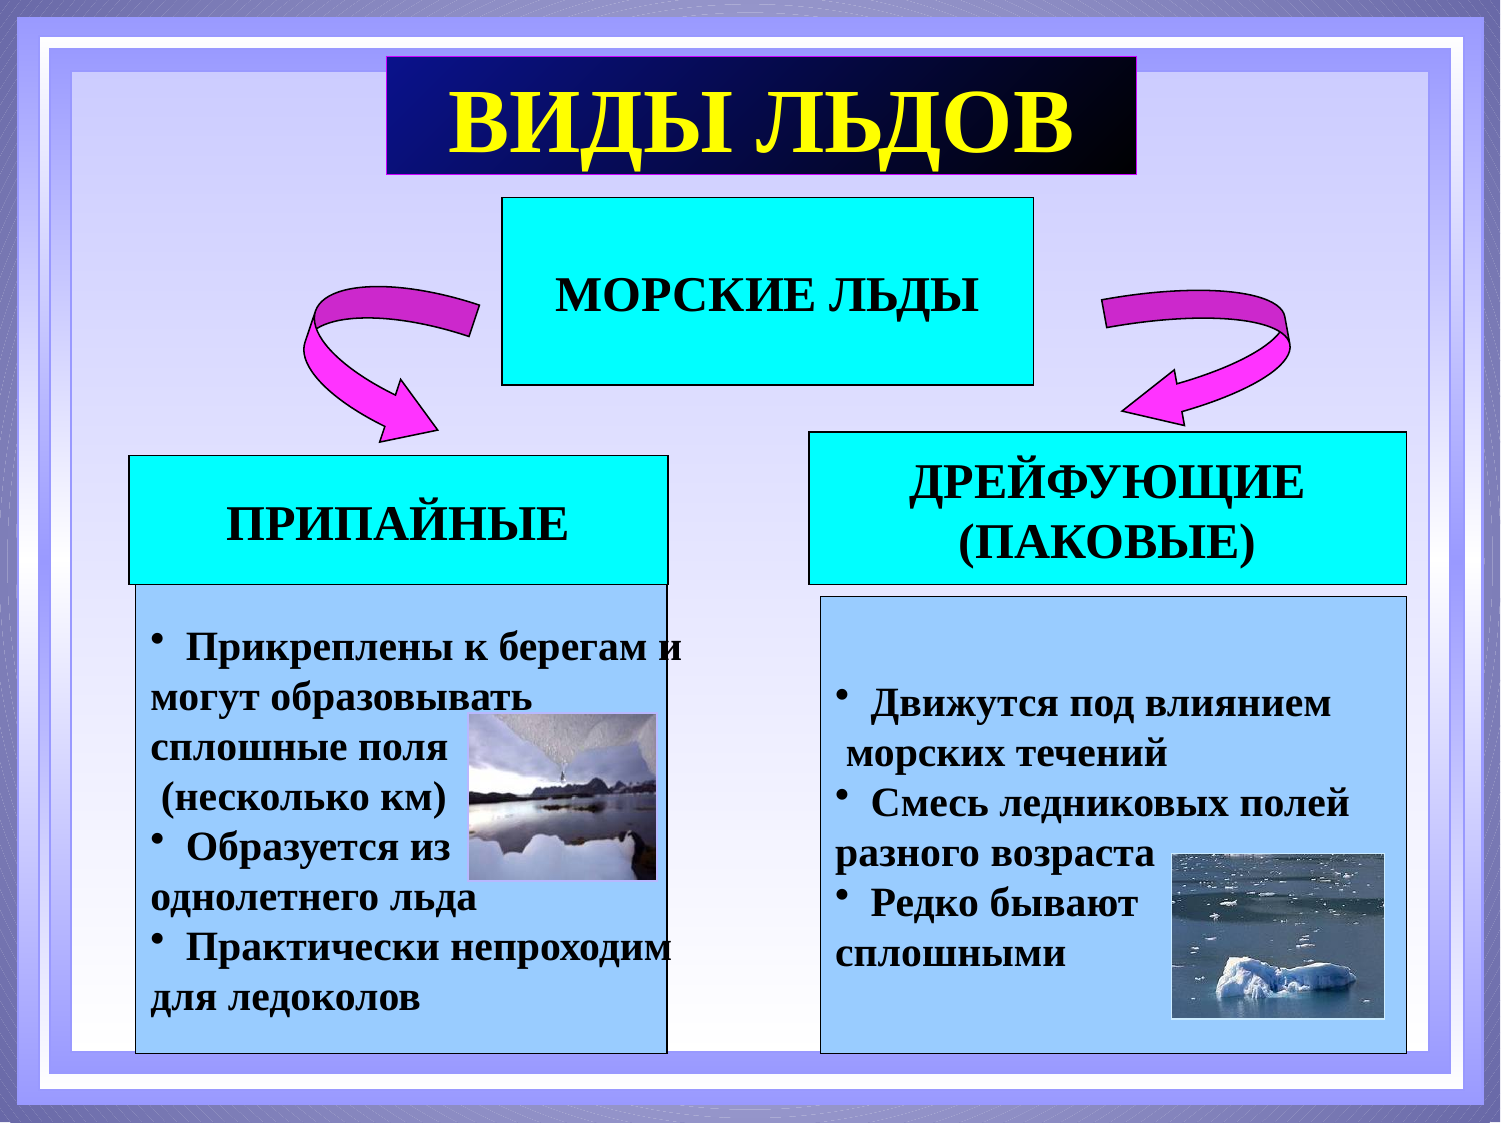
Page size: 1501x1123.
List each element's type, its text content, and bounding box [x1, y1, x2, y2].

text_box ВИДЫ ЛЬДОВ [386, 56, 1137, 175]
text_box ДРЕЙФУЮЩИЕ (ПАКОВЫЕ) [808, 431, 1407, 585]
picture [1172, 854, 1384, 1019]
text_box [1101, 290, 1291, 426]
text_box ПРИПАЙНЫЕ [128, 455, 668, 585]
text_box Движутся под влиянием морских течений Смесь ледниковых полей разного возраста Редко бывают сплошными [820, 596, 1407, 1054]
text_box Прикреплены к берегам и могут образовывать сплошные поля (несколько км) Образуется из однолетнего льда Практически непроходим для ледоколов [135, 584, 668, 1054]
picture [468, 713, 657, 881]
text_box МОРСКИЕ ЛЬДЫ [501, 197, 1034, 386]
text_box [303, 286, 480, 443]
